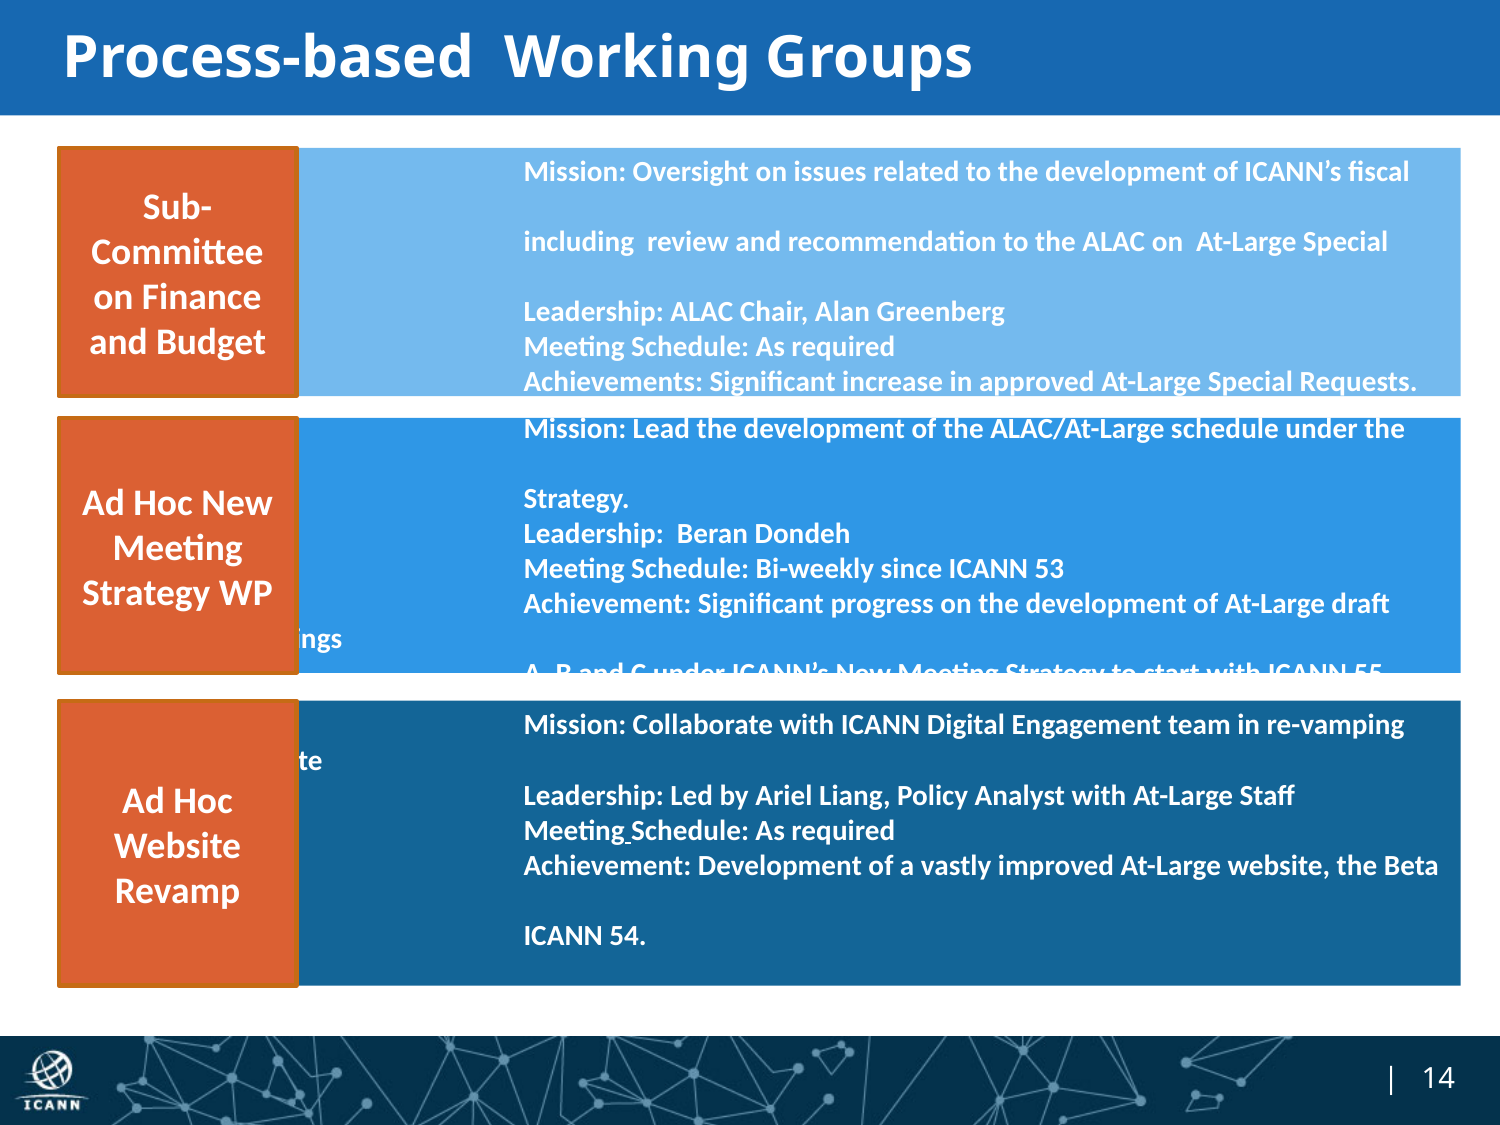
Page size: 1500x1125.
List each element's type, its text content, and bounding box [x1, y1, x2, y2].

text_box Ad Hoc Website Revamp [57, 699, 299, 988]
text_box Mission: Lead the development of the ALAC/At-Large schedule under the New Meeting Strategy. Leadership: Beran Dondeh Meeting Schedule: Bi-weekly since ICANN 53 Achievement: Significant progress on the development of At-Large draft schedule for Meetings A, B and C under ICANN’s New Meeting Strategy to start with ICANN 55. [299, 416, 1463, 675]
text_box Ad Hoc New Meeting Strategy WP [57, 416, 299, 675]
text_box Mission: Collaborate with ICANN Digital Engagement team in re-vamping the At-Large website Leadership: Led by Ariel Liang, Policy Analyst with At-Large Staff Meeting Schedule: As required Achievement: Development of a vastly improved At-Large website, the Beta to be launched at ICANN 54. [299, 699, 1463, 988]
text_box Mission: Oversight on issues related to the development of ICANN’s fiscal year budget, including review and recommendation to the ALAC on At-Large Special Requests. Leadership: ALAC Chair, Alan Greenberg Meeting Schedule: As required Achievements: Significant increase in approved At-Large Special Requests. [299, 146, 1463, 398]
picture [0, 1036, 1500, 1125]
title Process-based Working Groups [0, 0, 1500, 116]
text_box Sub-Committee on Finance and Budget [57, 146, 299, 398]
